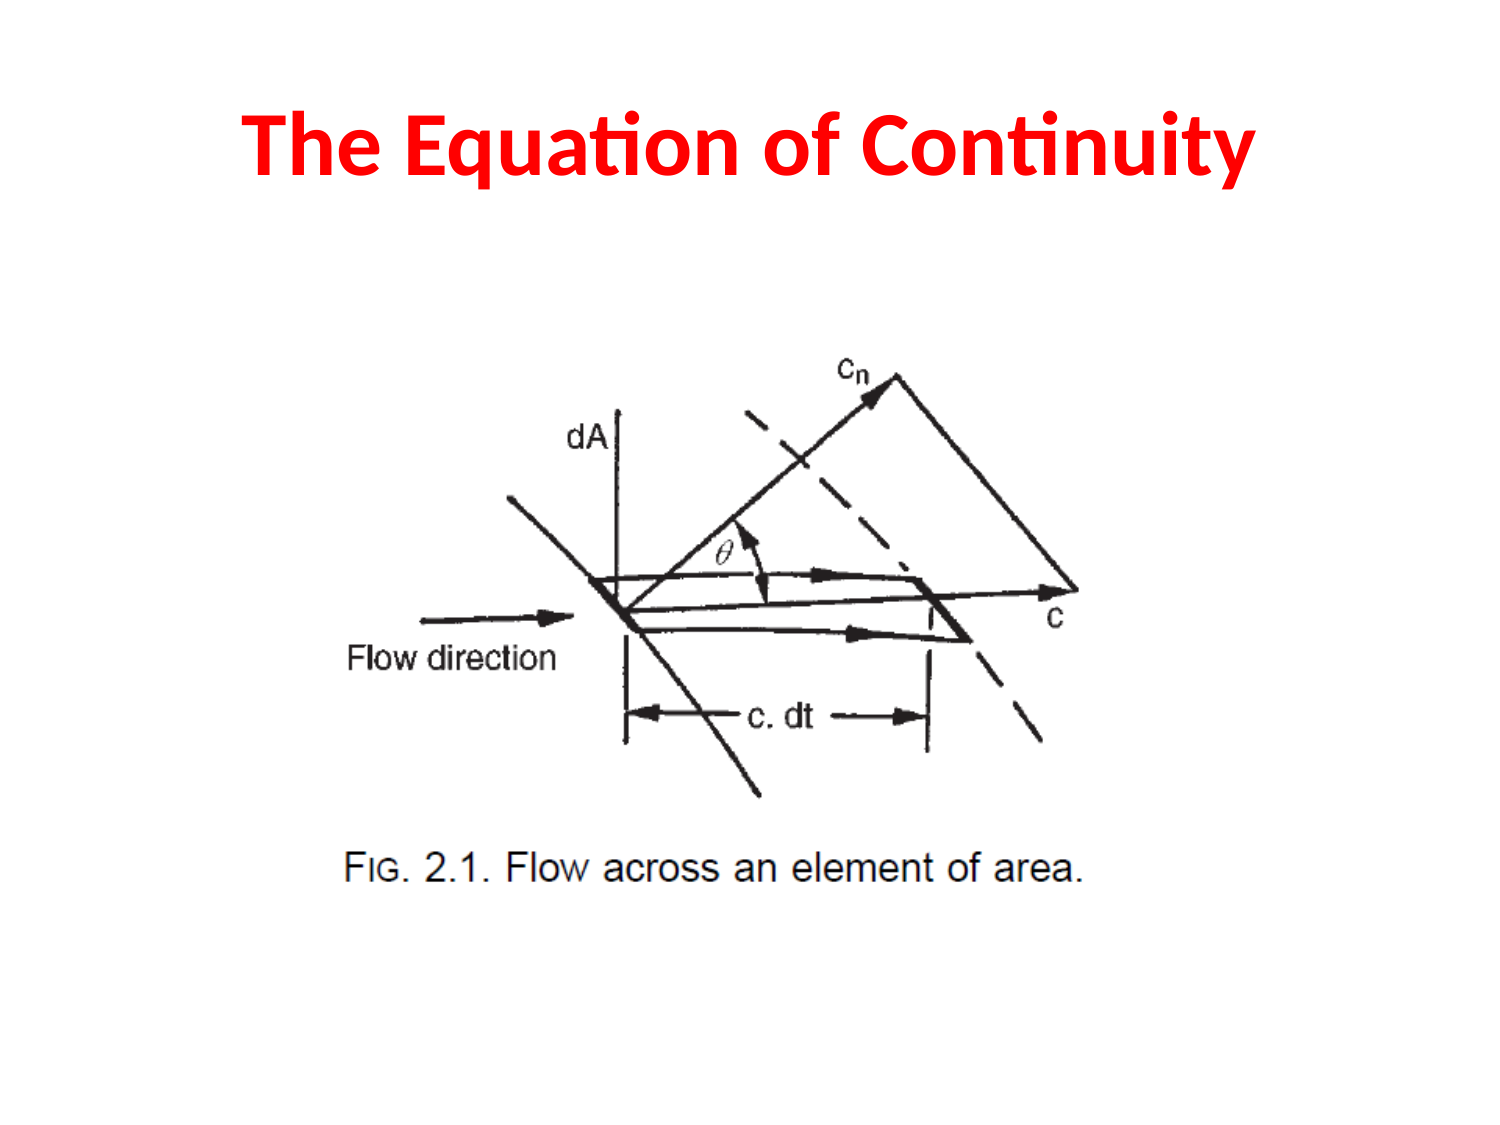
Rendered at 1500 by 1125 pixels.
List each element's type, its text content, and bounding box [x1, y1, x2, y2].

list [331, 352, 1169, 926]
title The Equation of Continuity [75, 45, 1425, 233]
